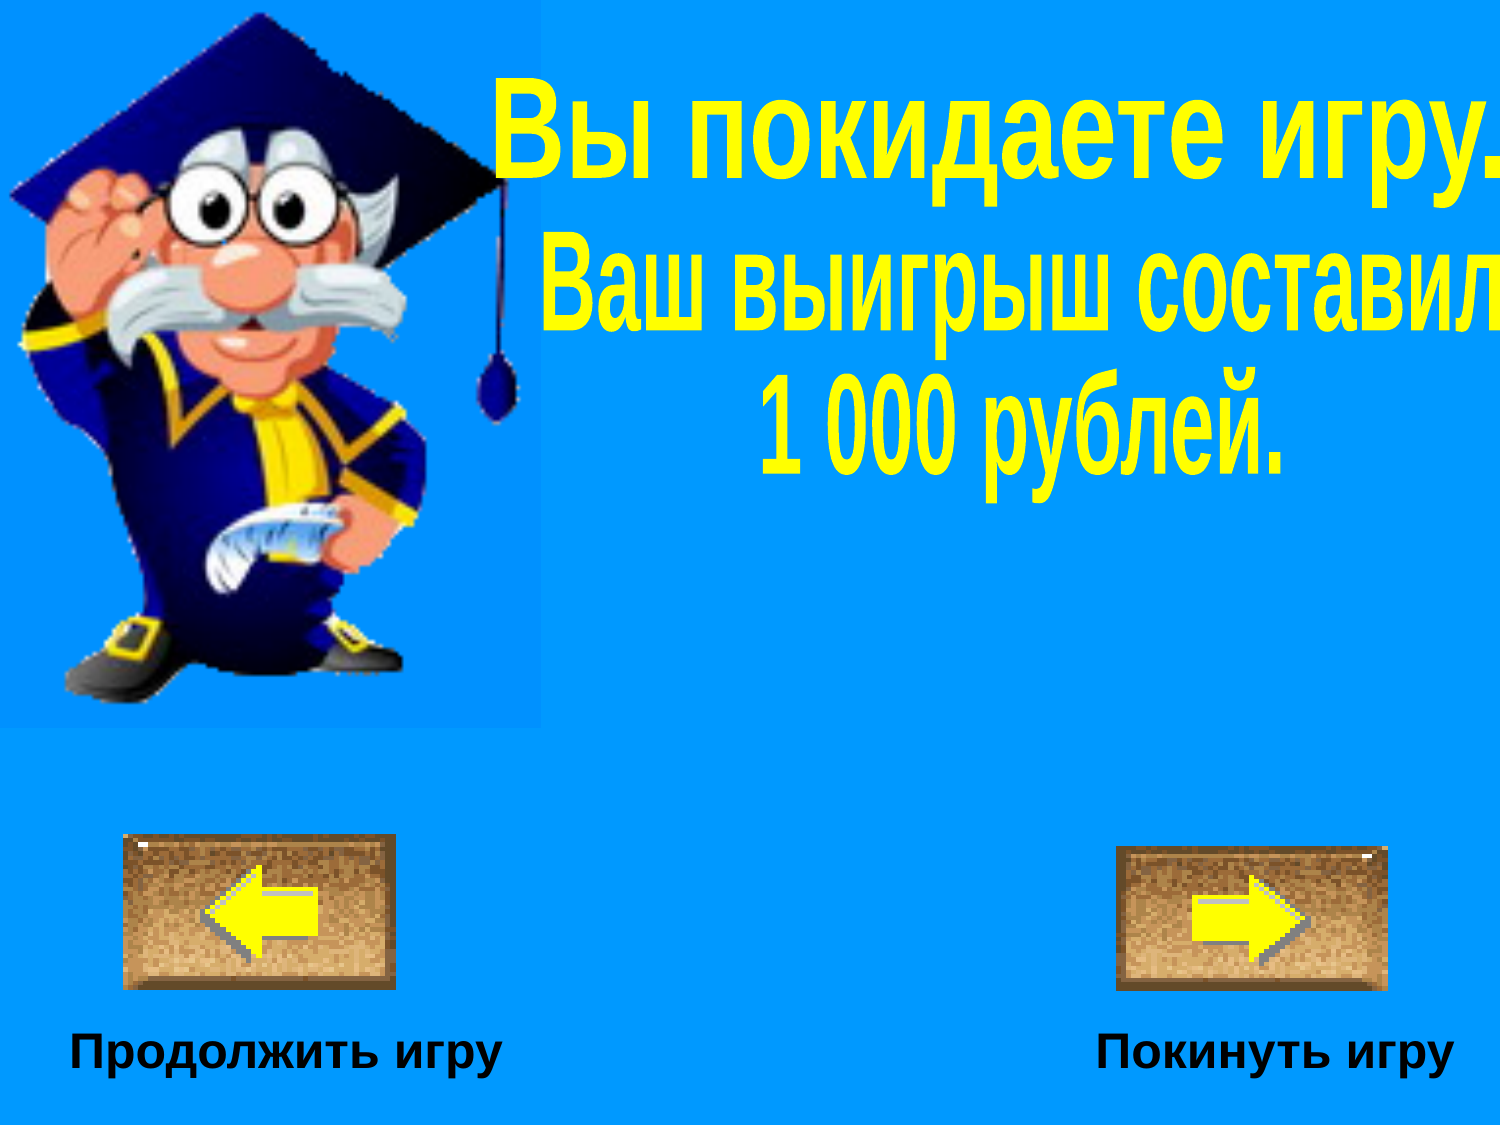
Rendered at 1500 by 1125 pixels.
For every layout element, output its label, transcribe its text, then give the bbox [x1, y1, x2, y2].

text_box Продолжить игру [54, 1011, 519, 1087]
picture [123, 833, 396, 991]
picture [0, 0, 541, 729]
picture [1115, 845, 1388, 991]
text_box Покинуть игру [1080, 1011, 1470, 1087]
